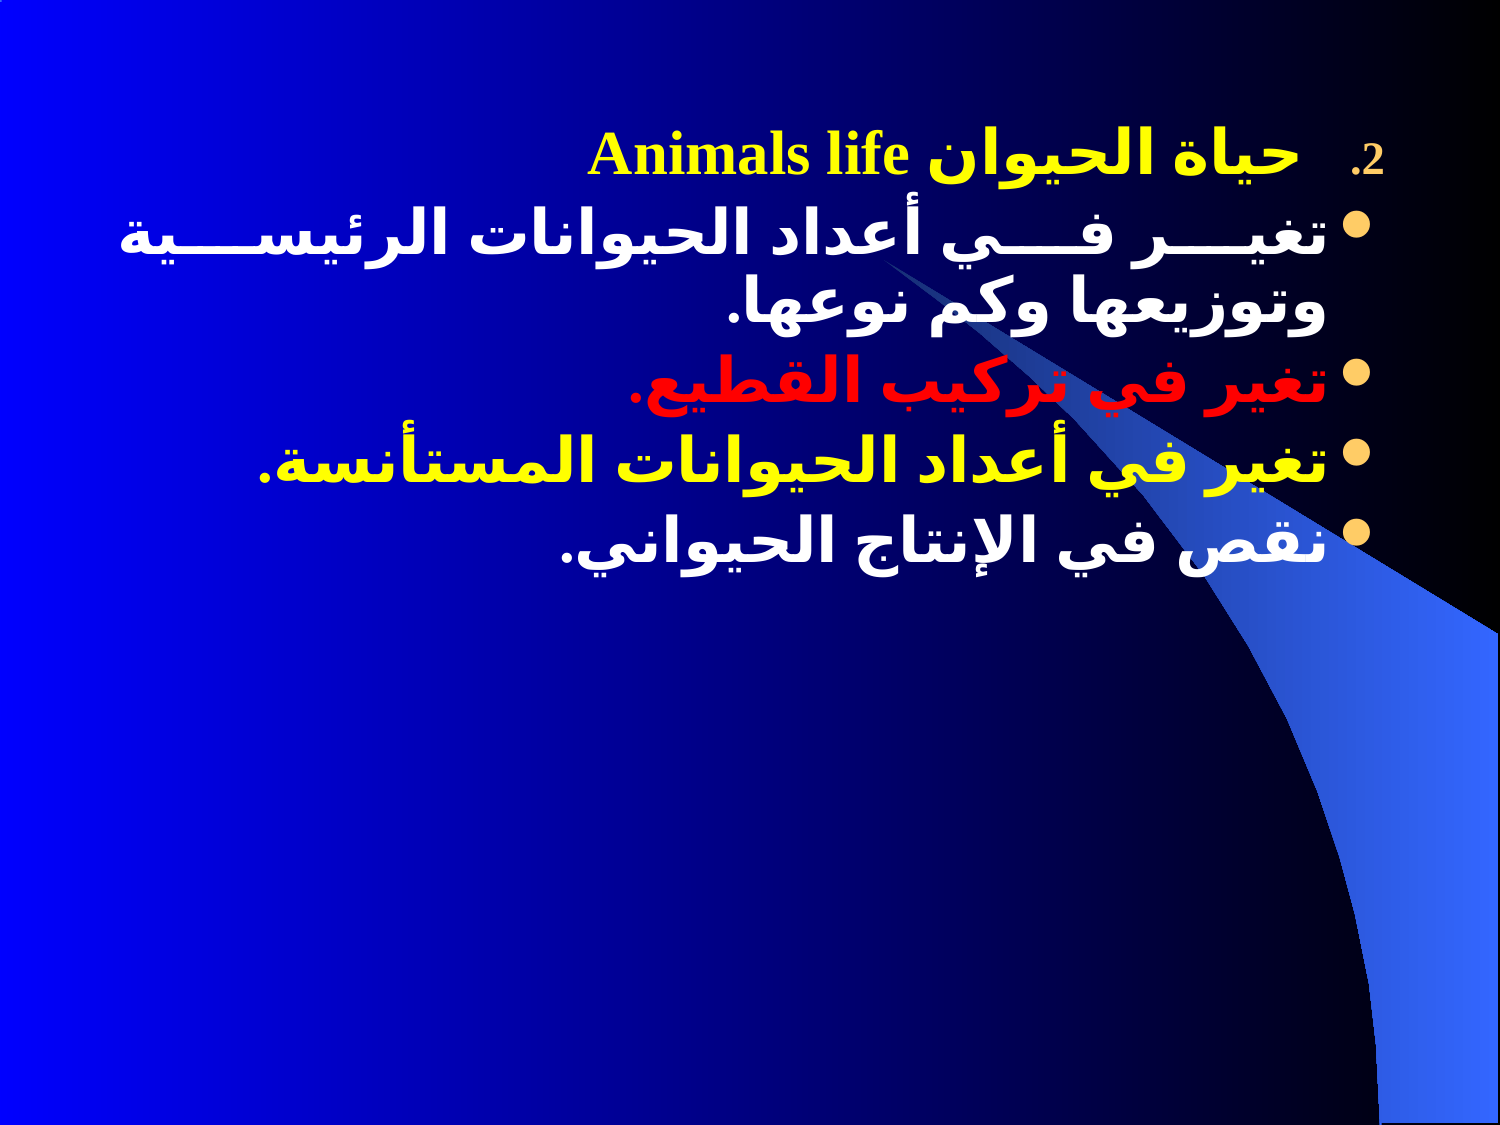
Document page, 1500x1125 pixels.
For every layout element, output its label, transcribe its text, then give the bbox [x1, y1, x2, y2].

list حياة الحيوان Animals life تغير في أعداد الحيوانات الرئيسية وتوزيعها وكم نوعها. تغير في تركيب القطيع. تغير في أعداد الحيوانات المستأنسة. نقص في الإنتاج الحيواني. [87, 112, 1414, 588]
